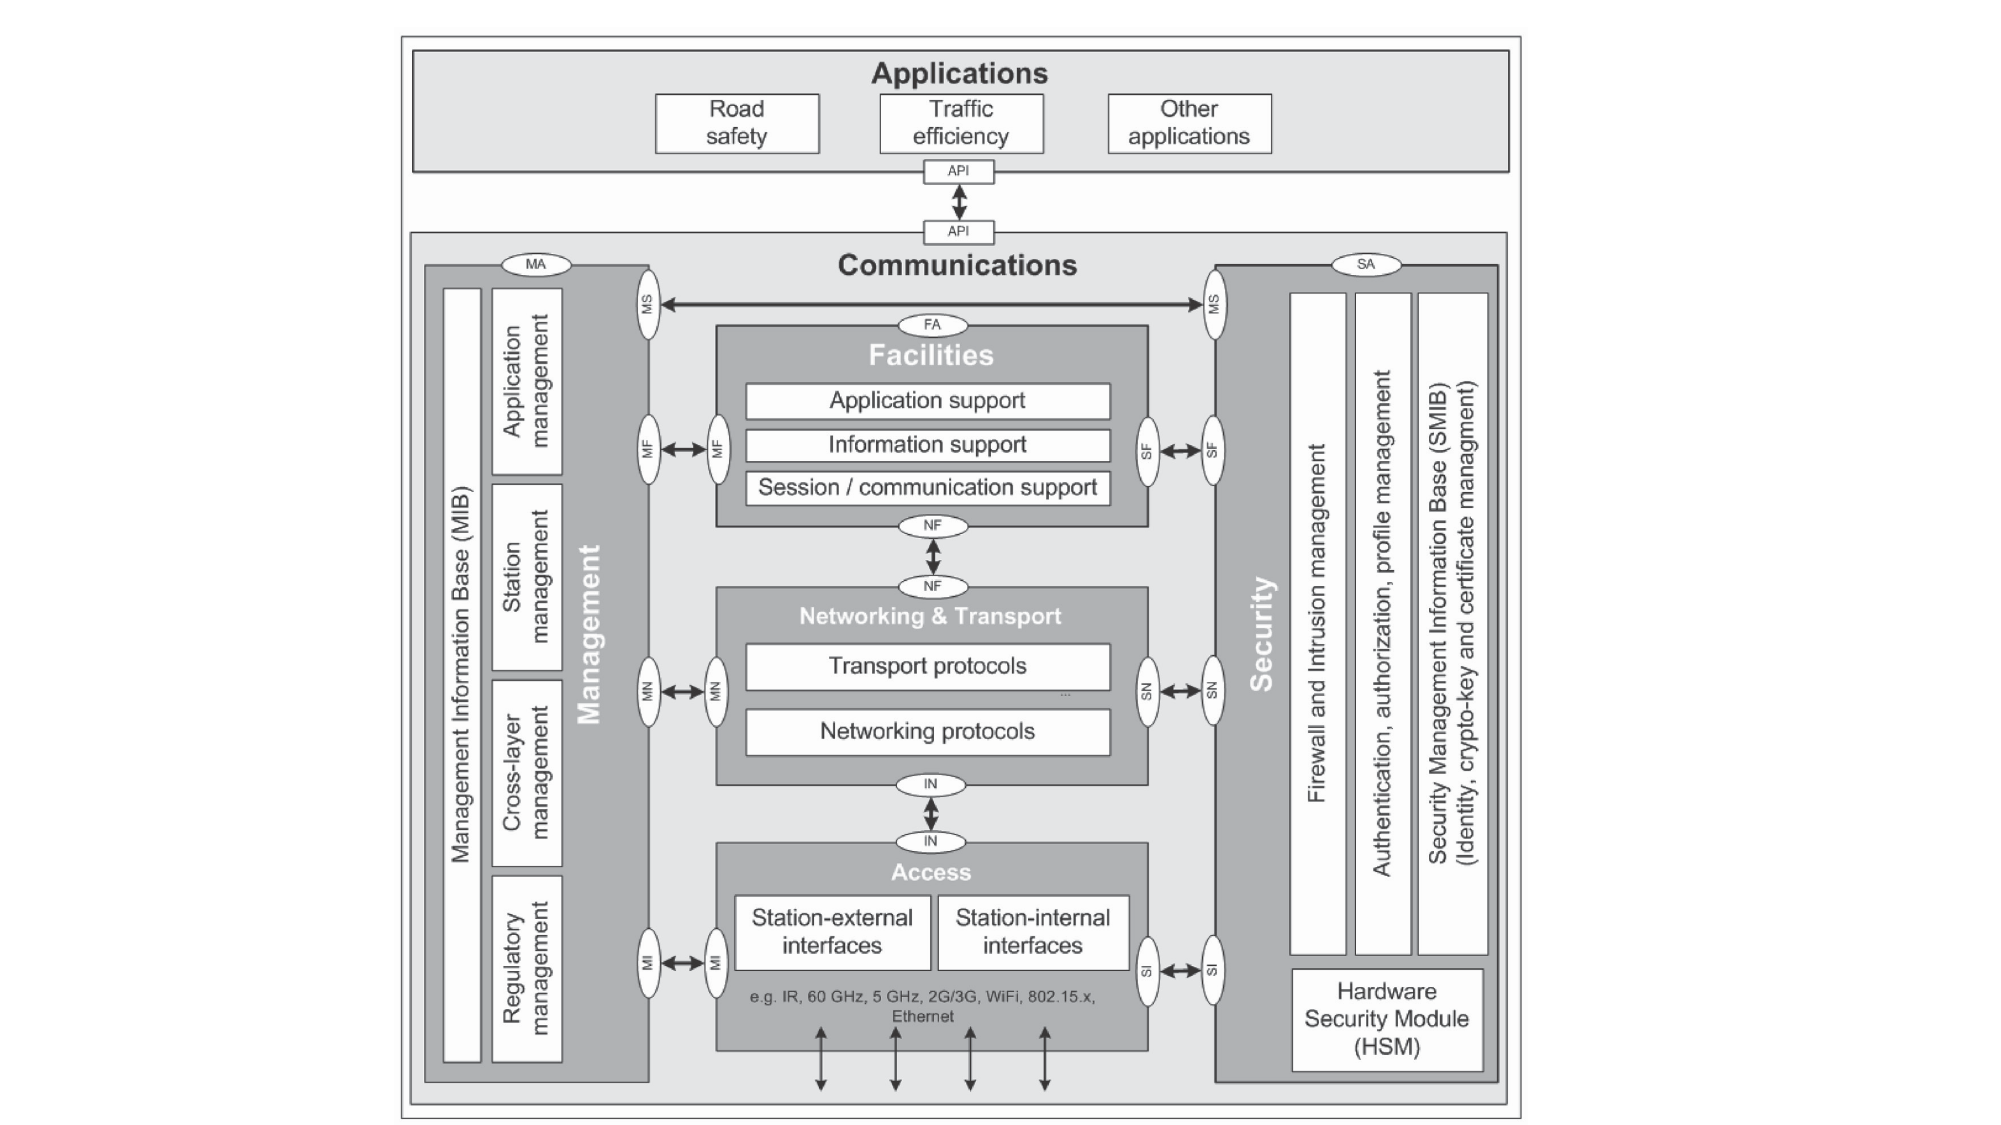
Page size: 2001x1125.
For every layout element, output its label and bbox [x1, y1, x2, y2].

picture [394, 27, 1528, 1125]
